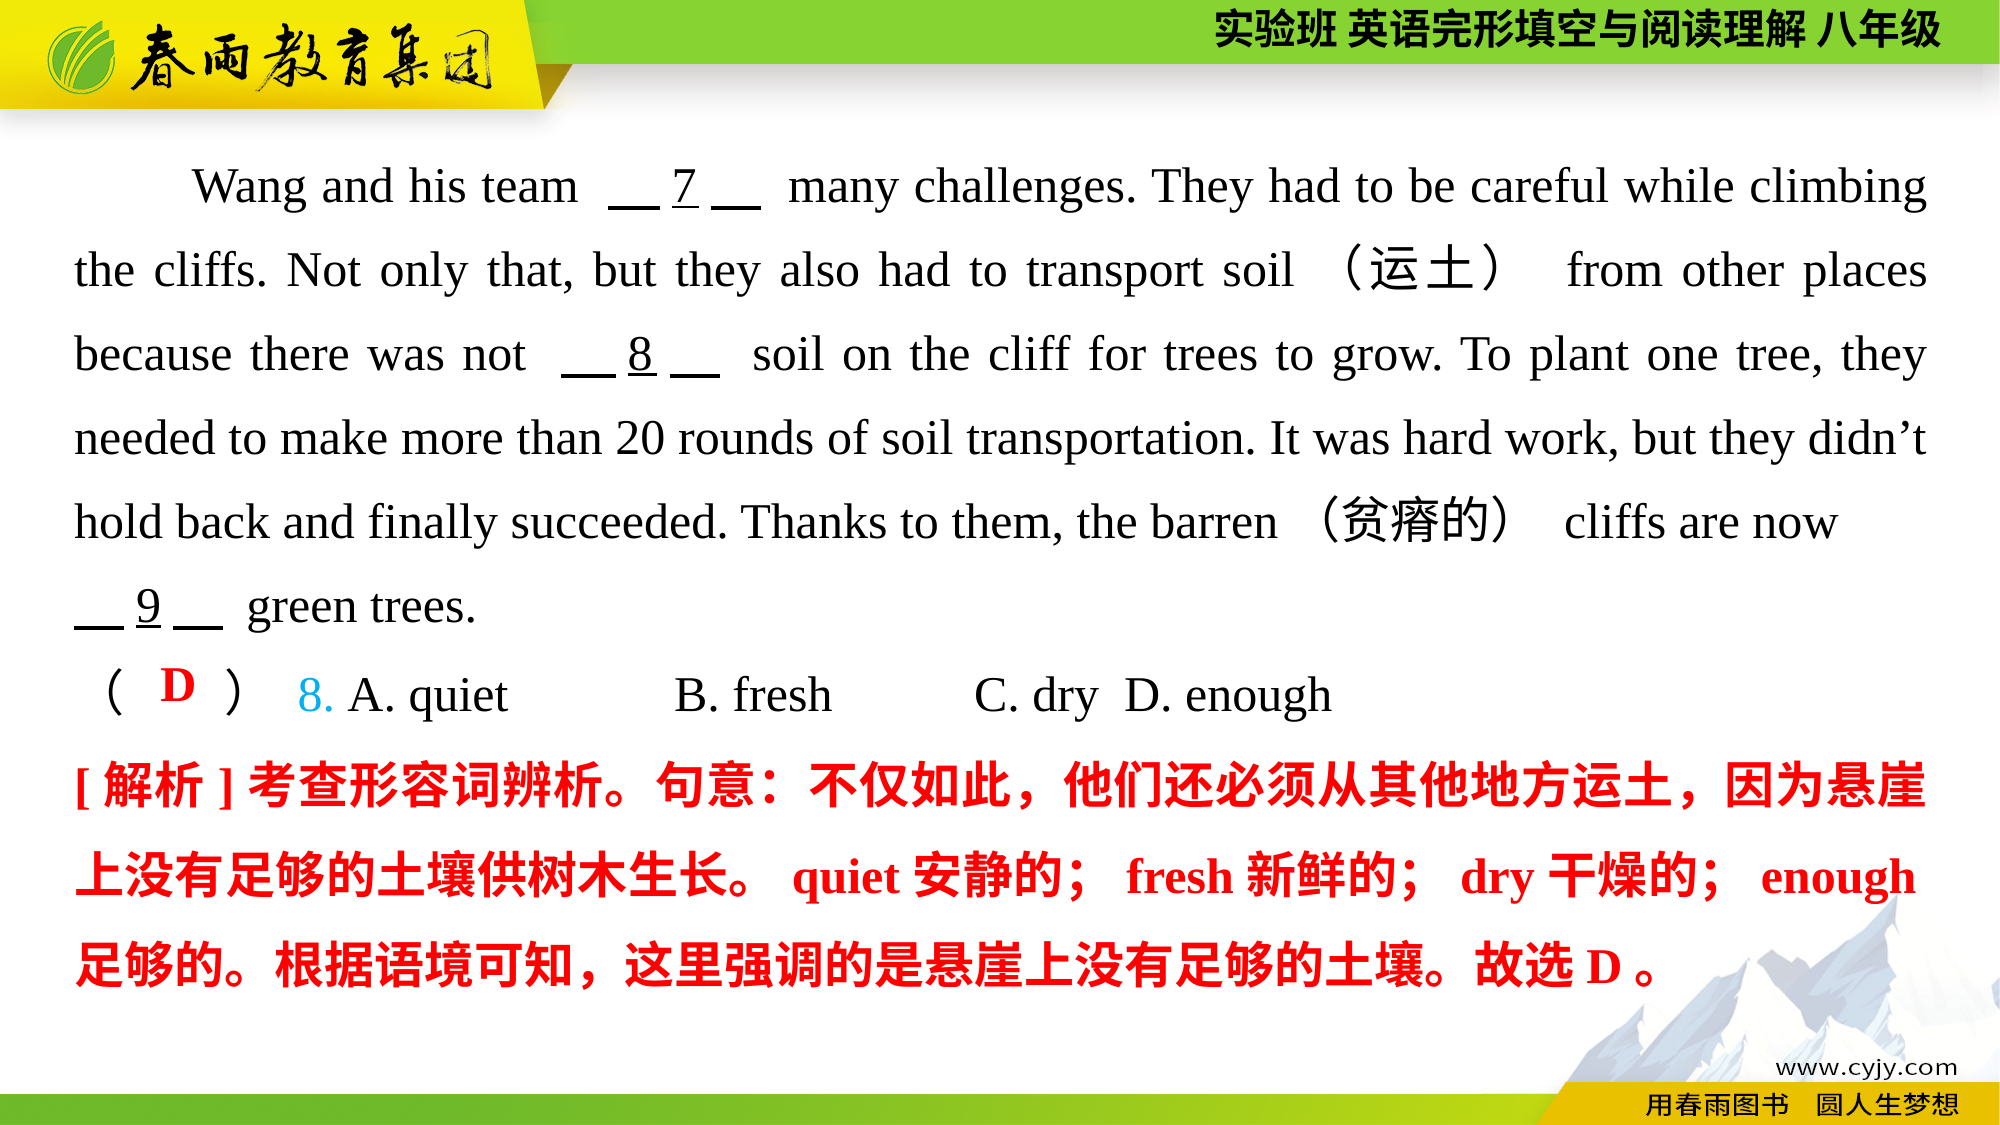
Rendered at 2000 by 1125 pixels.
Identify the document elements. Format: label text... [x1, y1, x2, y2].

text_box （ ） 8. A. quiet B. fresh C. dry D. enough [59, 624, 1944, 715]
list Wang and his team 7 many challenges. They had to be careful while climbing the cliffs. Not only that, but they also had to transport soil（运土） from other places because there was not 8 soil on the cliff for trees to grow. To plant one tree, they needed to make more than 20 rounds of soil transportation. It was hard work, but they didn’t hold back and finally succeeded. Thanks to them, the barren（贫瘠的） cliffs are now 9 green trees. [59, 121, 1944, 624]
picture [0, 0, 2000, 1125]
text_box [解析]考查形容词辨析。句意：不仅如此，他们还必须从其他地方运土，因为悬崖上没有足够的土壤供树木生长。quiet安静的；fresh新鲜的；dry干燥的；enough足够的。根据语境可知，这里强调的是悬崖上没有足够的土壤。故选D。 [59, 715, 1944, 1001]
text_box D [145, 643, 212, 715]
